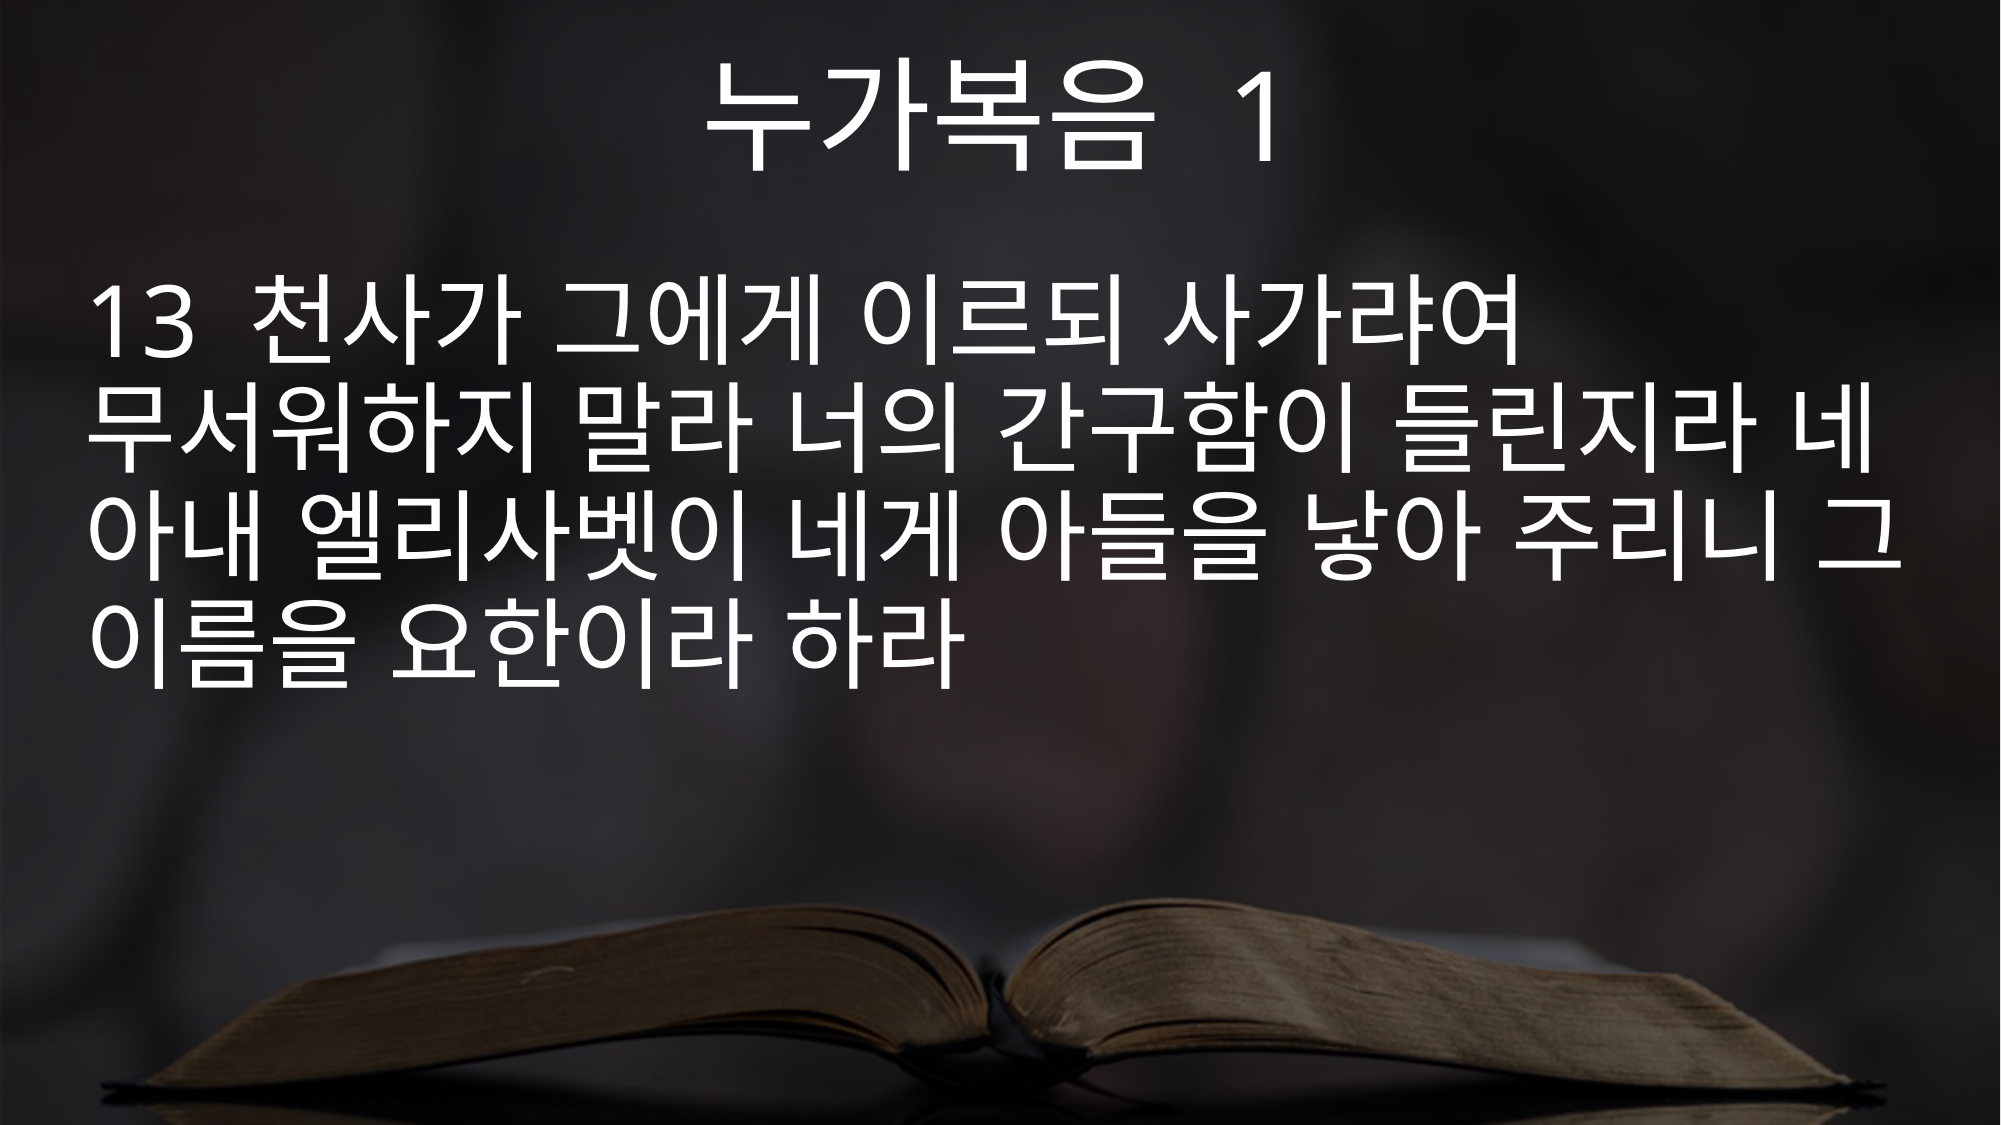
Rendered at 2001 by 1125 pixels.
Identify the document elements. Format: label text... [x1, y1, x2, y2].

footer 누가복음 1 [0, 32, 2000, 192]
picture [0, 0, 2001, 1125]
list 13 천사가 그에게 이르되 사가랴여 무서워하지 말라 너의 간구함이 들린지라 네 아내 엘리사벳이 네게 아들을 낳아 주리니 그 이름을 요한이라 하라 [69, 263, 1953, 423]
